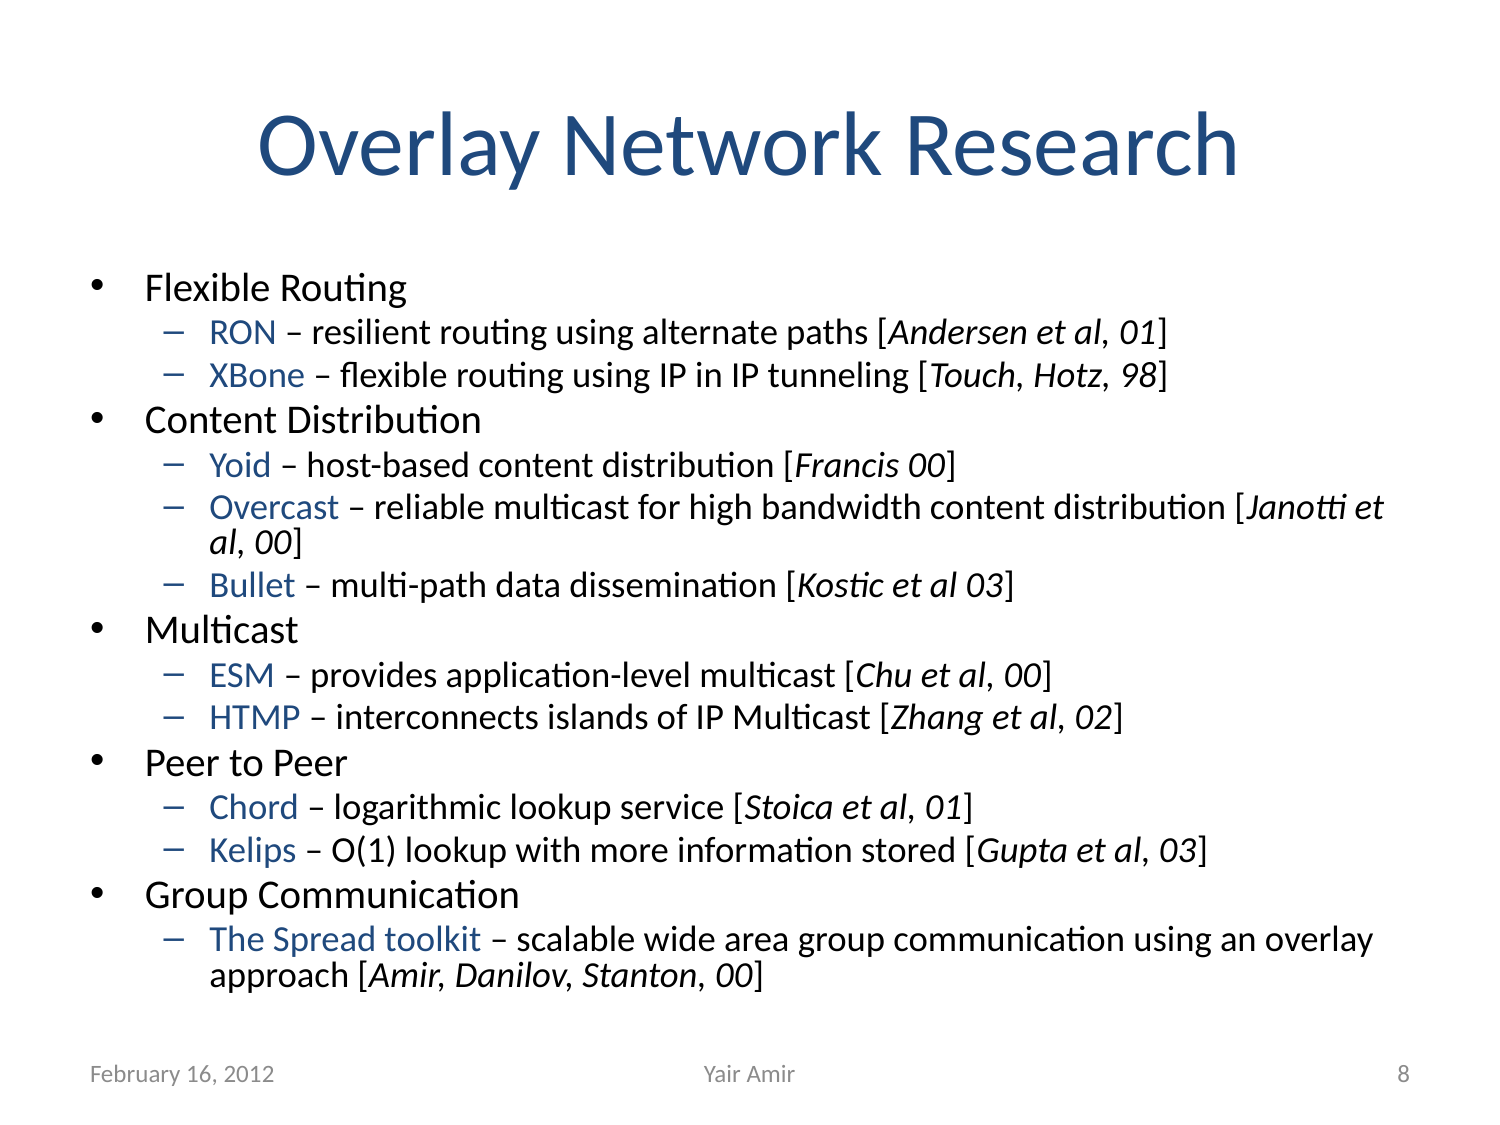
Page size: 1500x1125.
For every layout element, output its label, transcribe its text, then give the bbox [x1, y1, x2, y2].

list Flexible Routing RON – resilient routing using alternate paths [Andersen et al, 01] XBone – flexible routing using IP in IP tunneling [Touch, Hotz, 98] Content Distribution Yoid – host-based content distribution [Francis 00] Overcast – reliable multicast for high bandwidth content distribution [Janotti et al, 00] Bullet – multi-path data dissemination [Kostic et al 03] Multicast ESM – provides application-level multicast [Chu et al, 00] HTMP – interconnects islands of IP Multicast [Zhang et al, 02] Peer to Peer Chord – logarithmic lookup service [Stoica et al, 01] Kelips – O(1) lookup with more information stored [Gupta et al, 03] Group Communication The Spread toolkit – scalable wide area group communication using an overlay approach [Amir, Danilov, Stanton, 00] [75, 262, 1425, 1005]
slide_number 8 [1074, 1042, 1425, 1103]
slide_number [75, 1042, 425, 1103]
title Overlay Network Research [75, 45, 1425, 233]
footer Yair Amir [512, 1042, 988, 1103]
